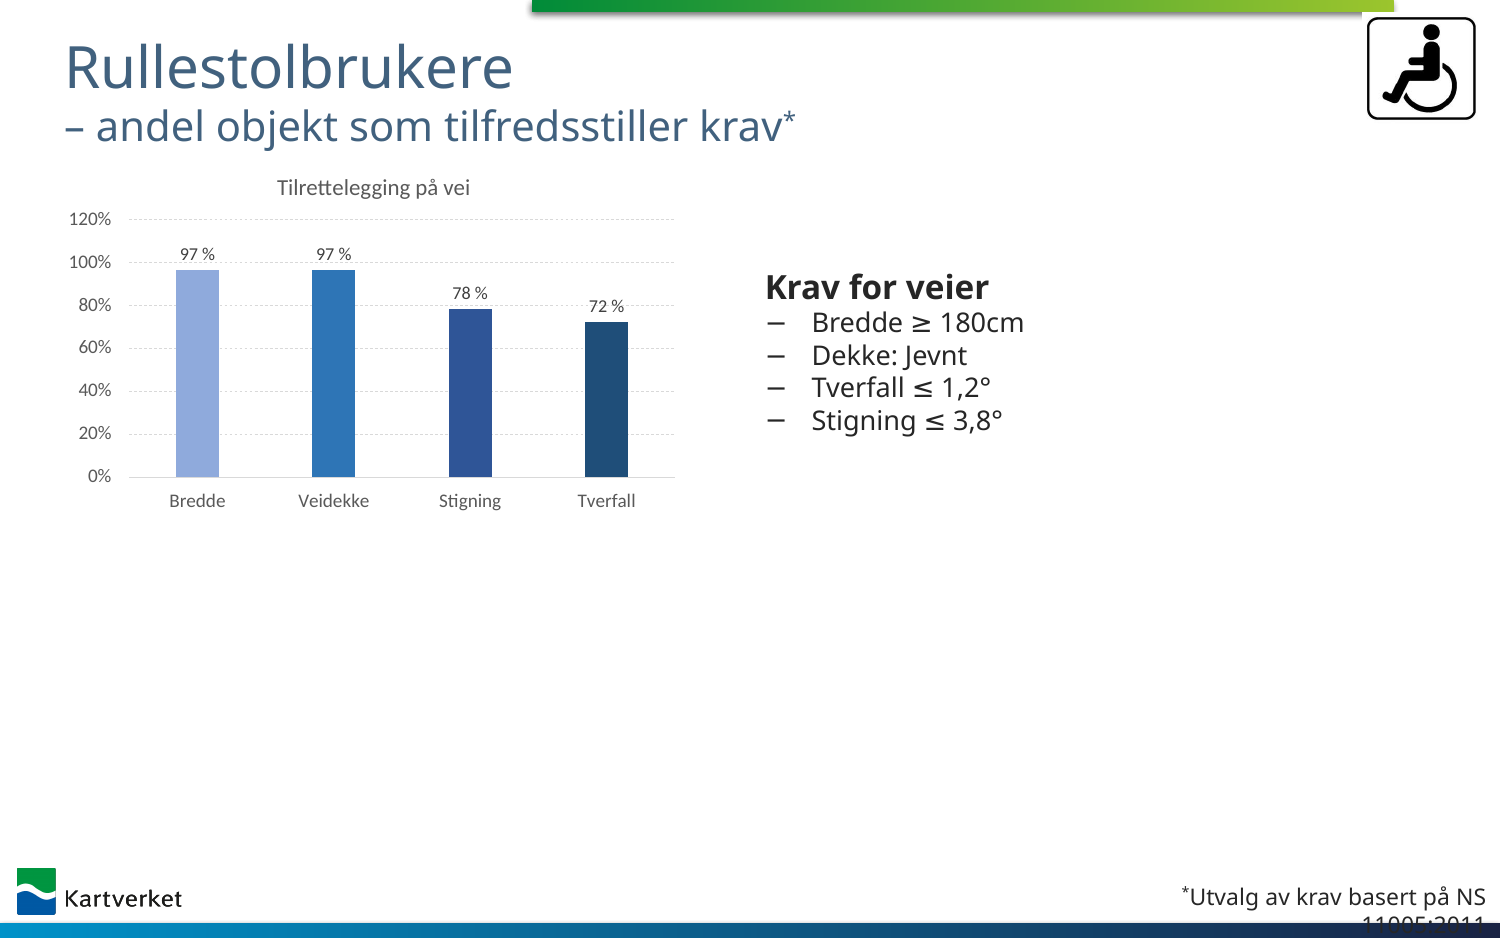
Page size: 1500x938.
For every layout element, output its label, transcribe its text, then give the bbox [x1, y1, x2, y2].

text_box Rullestolbrukere – andel objekt som tilfredsstiller krav* [49, 25, 1431, 158]
text_box *Utvalg av krav basert på NS 11005:2011 [1068, 873, 1500, 938]
text_box Krav for veier Bredde ≥ 180cm Dekke: Jevnt Tverfall ≤ 1,2° Stigning ≤ 3,8° [750, 258, 1234, 444]
picture [62, 166, 686, 519]
picture [1362, 12, 1481, 126]
